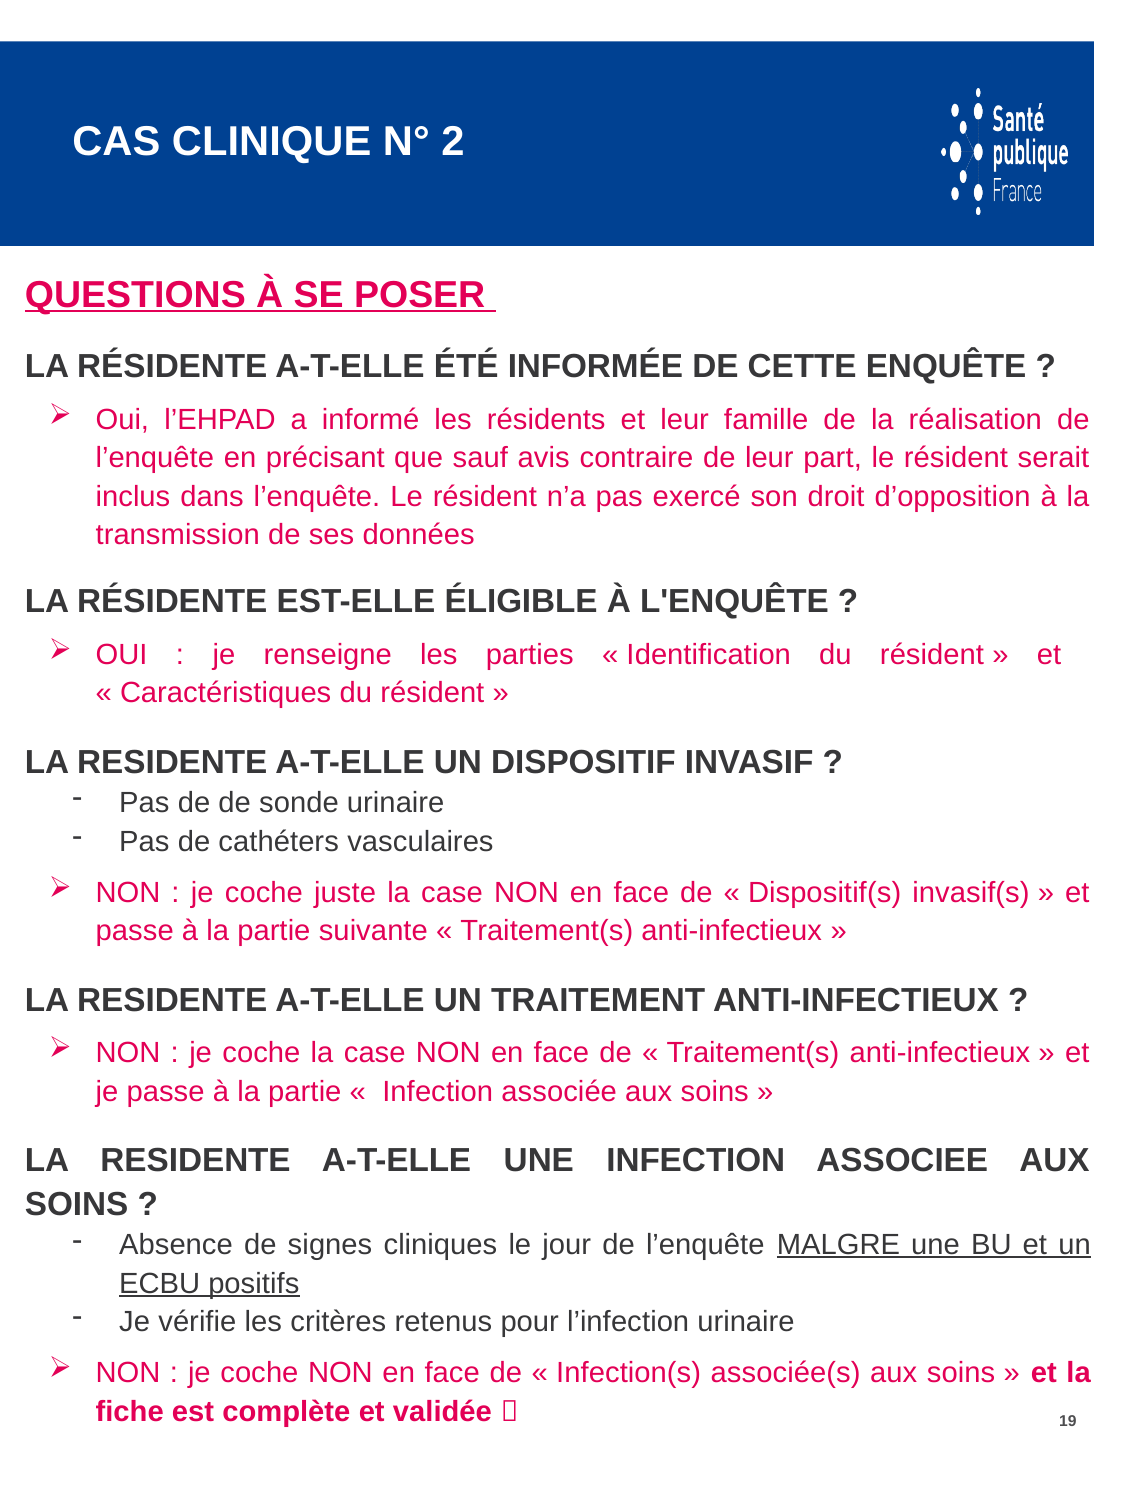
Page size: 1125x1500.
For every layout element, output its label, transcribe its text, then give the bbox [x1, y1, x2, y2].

title Cas clinique n° 2 [66, 41, 908, 246]
list Questions à se poser LA Résidente a-t-elle été informéE de cette enquête ? Oui, l’EHPAD a informé les résidents et leur famille de la réalisation de l’enquête en précisant que sauf avis contraire de leur part, le résident serait inclus dans l’enquête. Le résident n’a pas exercé son droit d’opposition à la transmission de ses données La résidente est-elle éligible à l'Enquête ? OUI : je renseigne les parties « Identification du résident » et « Caractéristiques du résident » LA RESIDENTE A-T-ELLE un Dispositif invasif ? Pas de de sonde urinaire Pas de cathéters vasculaires NON : je coche juste la case NON en face de « Dispositif(s) invasif(s) » et passe à la partie suivante « Traitement(s) anti-infectieux » LA RESIDENTE A-T-ELLE UN TRAITEMENT ANTI-INFECTIEUX ? NON : je coche la case NON en face de « Traitement(s) anti-infectieux » et je passe à la partie « Infection associée aux soins » LA RESIDENTE A-T-ELLE UNE INFECTION ASSOCIEE aux soins ? Absence de signes cliniques le jour de l’enquête MALGRE une BU et un ECBU positifs Je vérifie les critères retenus pour l’infection urinaire NON : je coche NON en face de « Infection(s) associée(s) aux soins » et la fiche est complète et validée  [19, 265, 1097, 1457]
picture [941, 88, 1068, 215]
